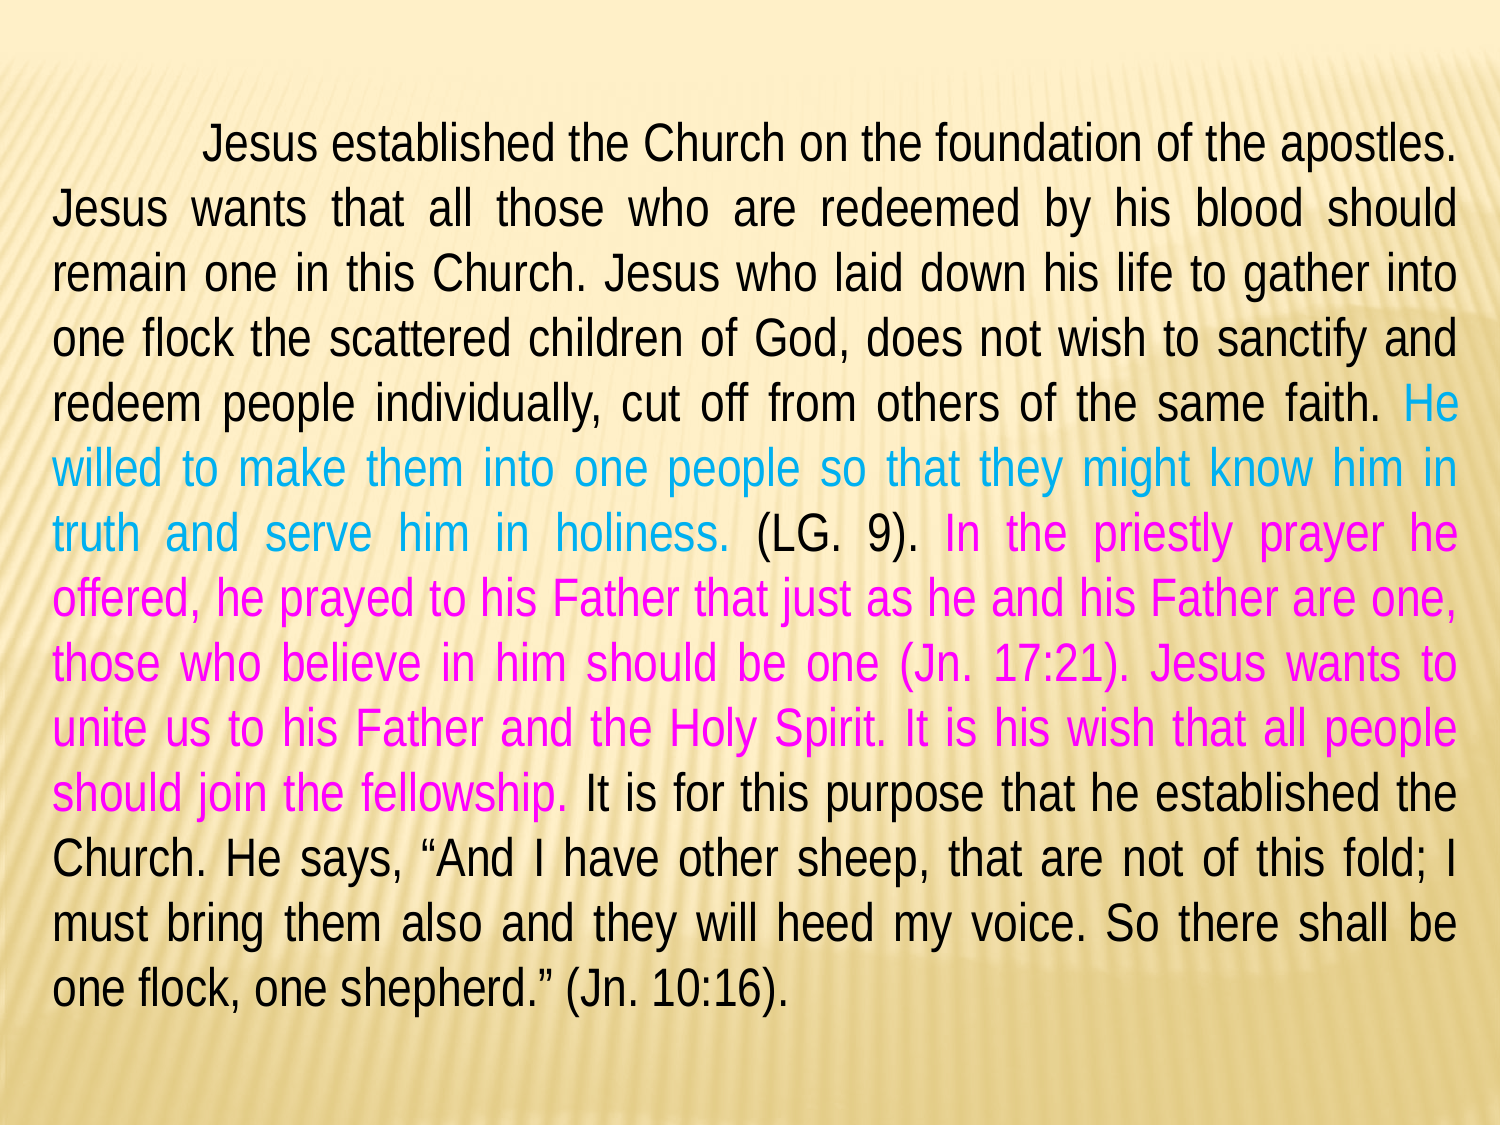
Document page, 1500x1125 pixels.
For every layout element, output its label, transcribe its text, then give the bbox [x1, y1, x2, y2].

text_box Jesus established the Church on the foundation of the apostles. Jesus wants that all those who are redeemed by his blood should remain one in this Church. Jesus who laid down his life to gather into one flock the scattered children of God, does not wish to sanctify and redeem people individually, cut off from others of the same faith. He willed to make them into one people so that they might know him in truth and serve him in holiness. (LG. 9). In the priestly prayer he offered, he prayed to his Father that just as he and his Father are one, those who believe in him should be one (Jn. 17:21). Jesus wants to unite us to his Father and the Holy Spirit. It is his wish that all people should join the fellowship. It is for this purpose that he established the Church. He says, “And I have other sheep, that are not of this fold; I must bring them also and they will heed my voice. So there shall be one flock, one shepherd.” (Jn. 10:16). [37, 99, 1475, 1025]
